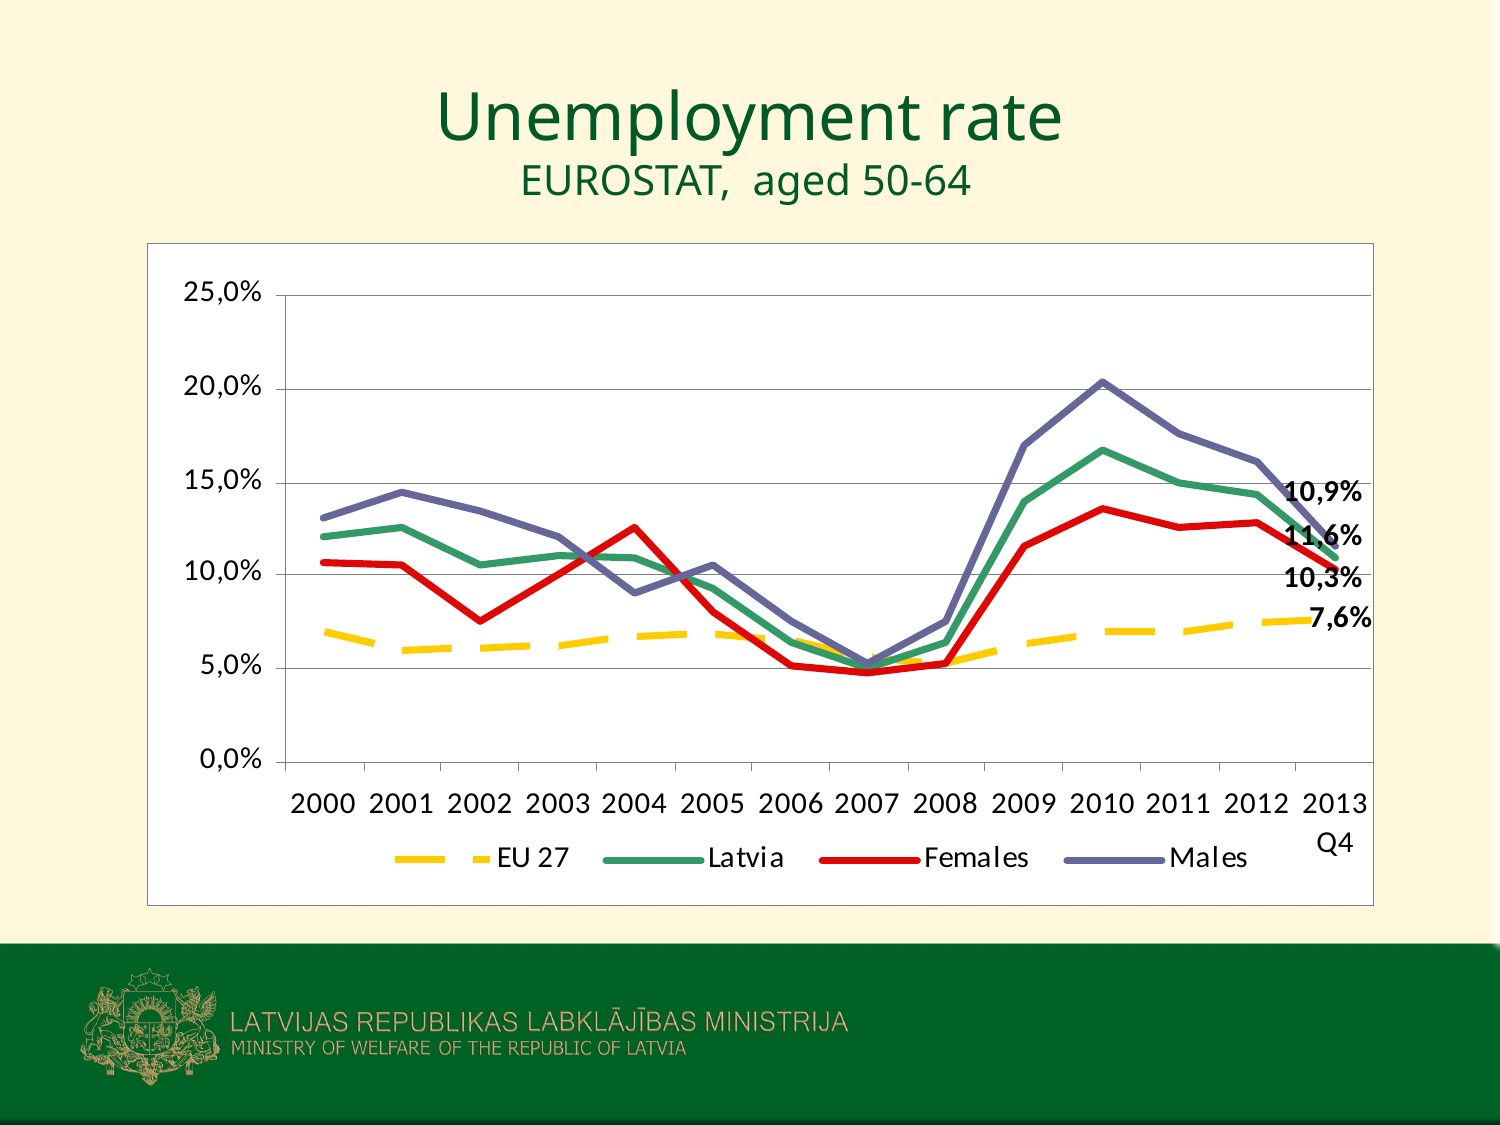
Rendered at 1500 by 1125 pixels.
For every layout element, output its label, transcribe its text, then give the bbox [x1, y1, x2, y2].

picture [0, 0, 1500, 1125]
title Unemployment rate EUROSTAT, aged 50-64 [74, 44, 1426, 233]
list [135, 231, 1388, 918]
